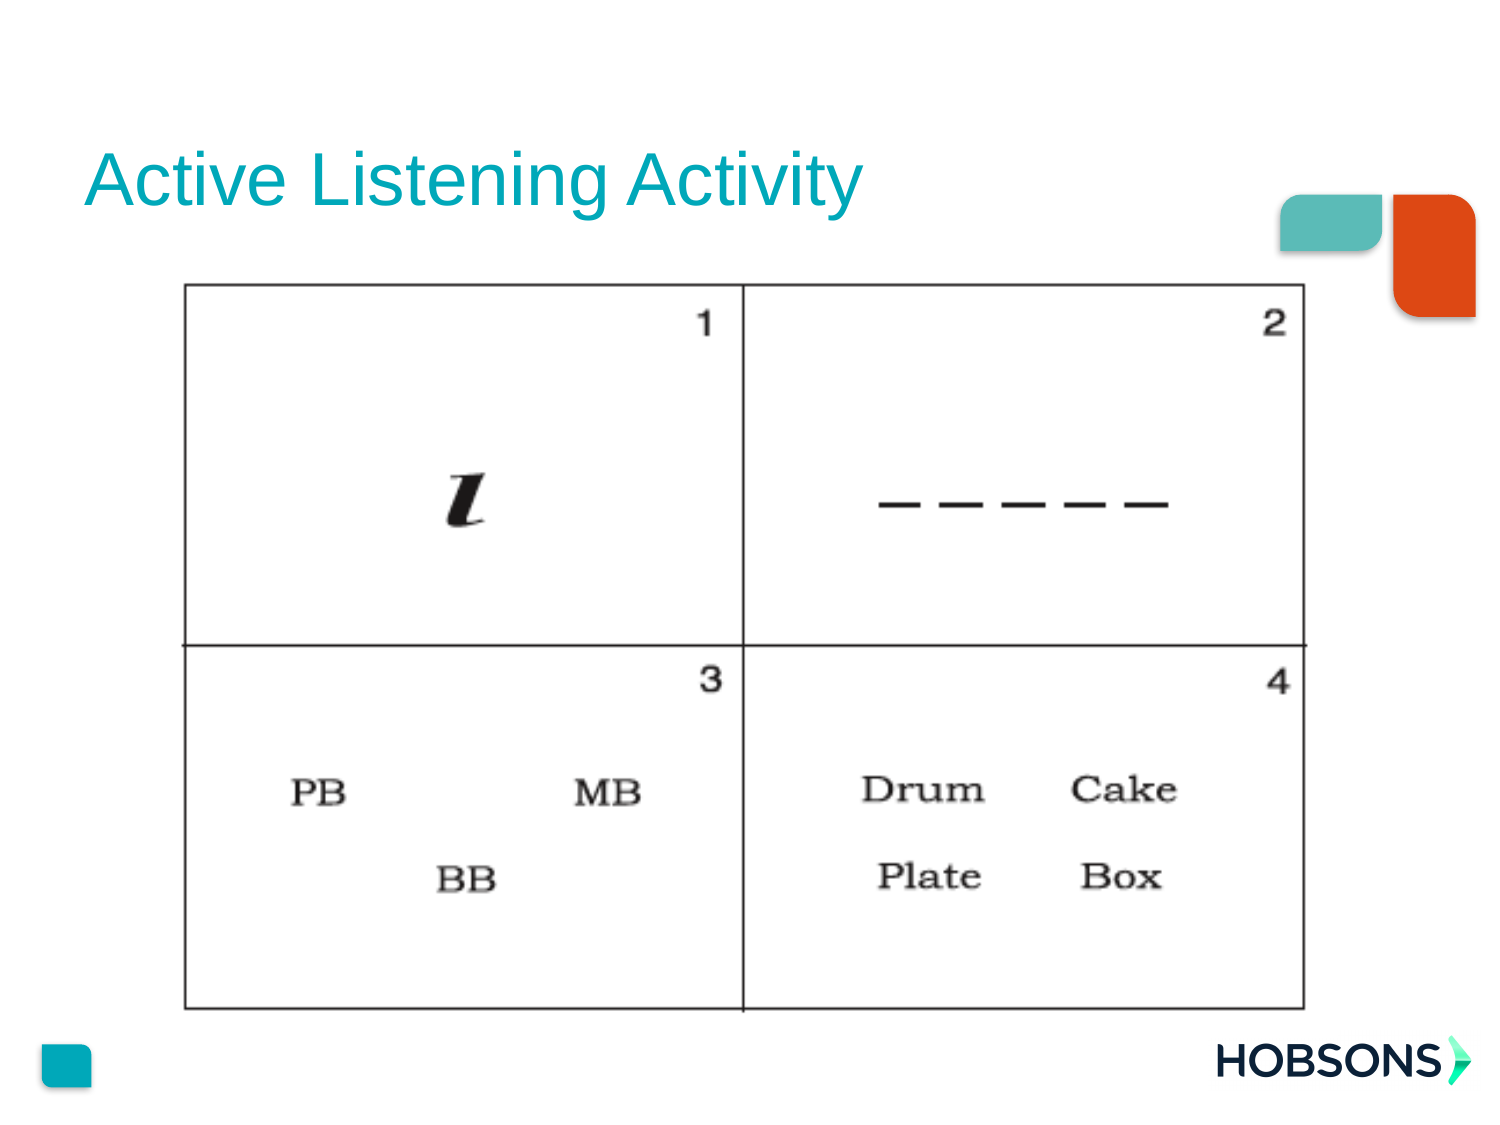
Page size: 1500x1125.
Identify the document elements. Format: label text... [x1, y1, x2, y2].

title Active Listening Activity [69, 48, 1239, 236]
picture [149, 267, 1481, 1091]
